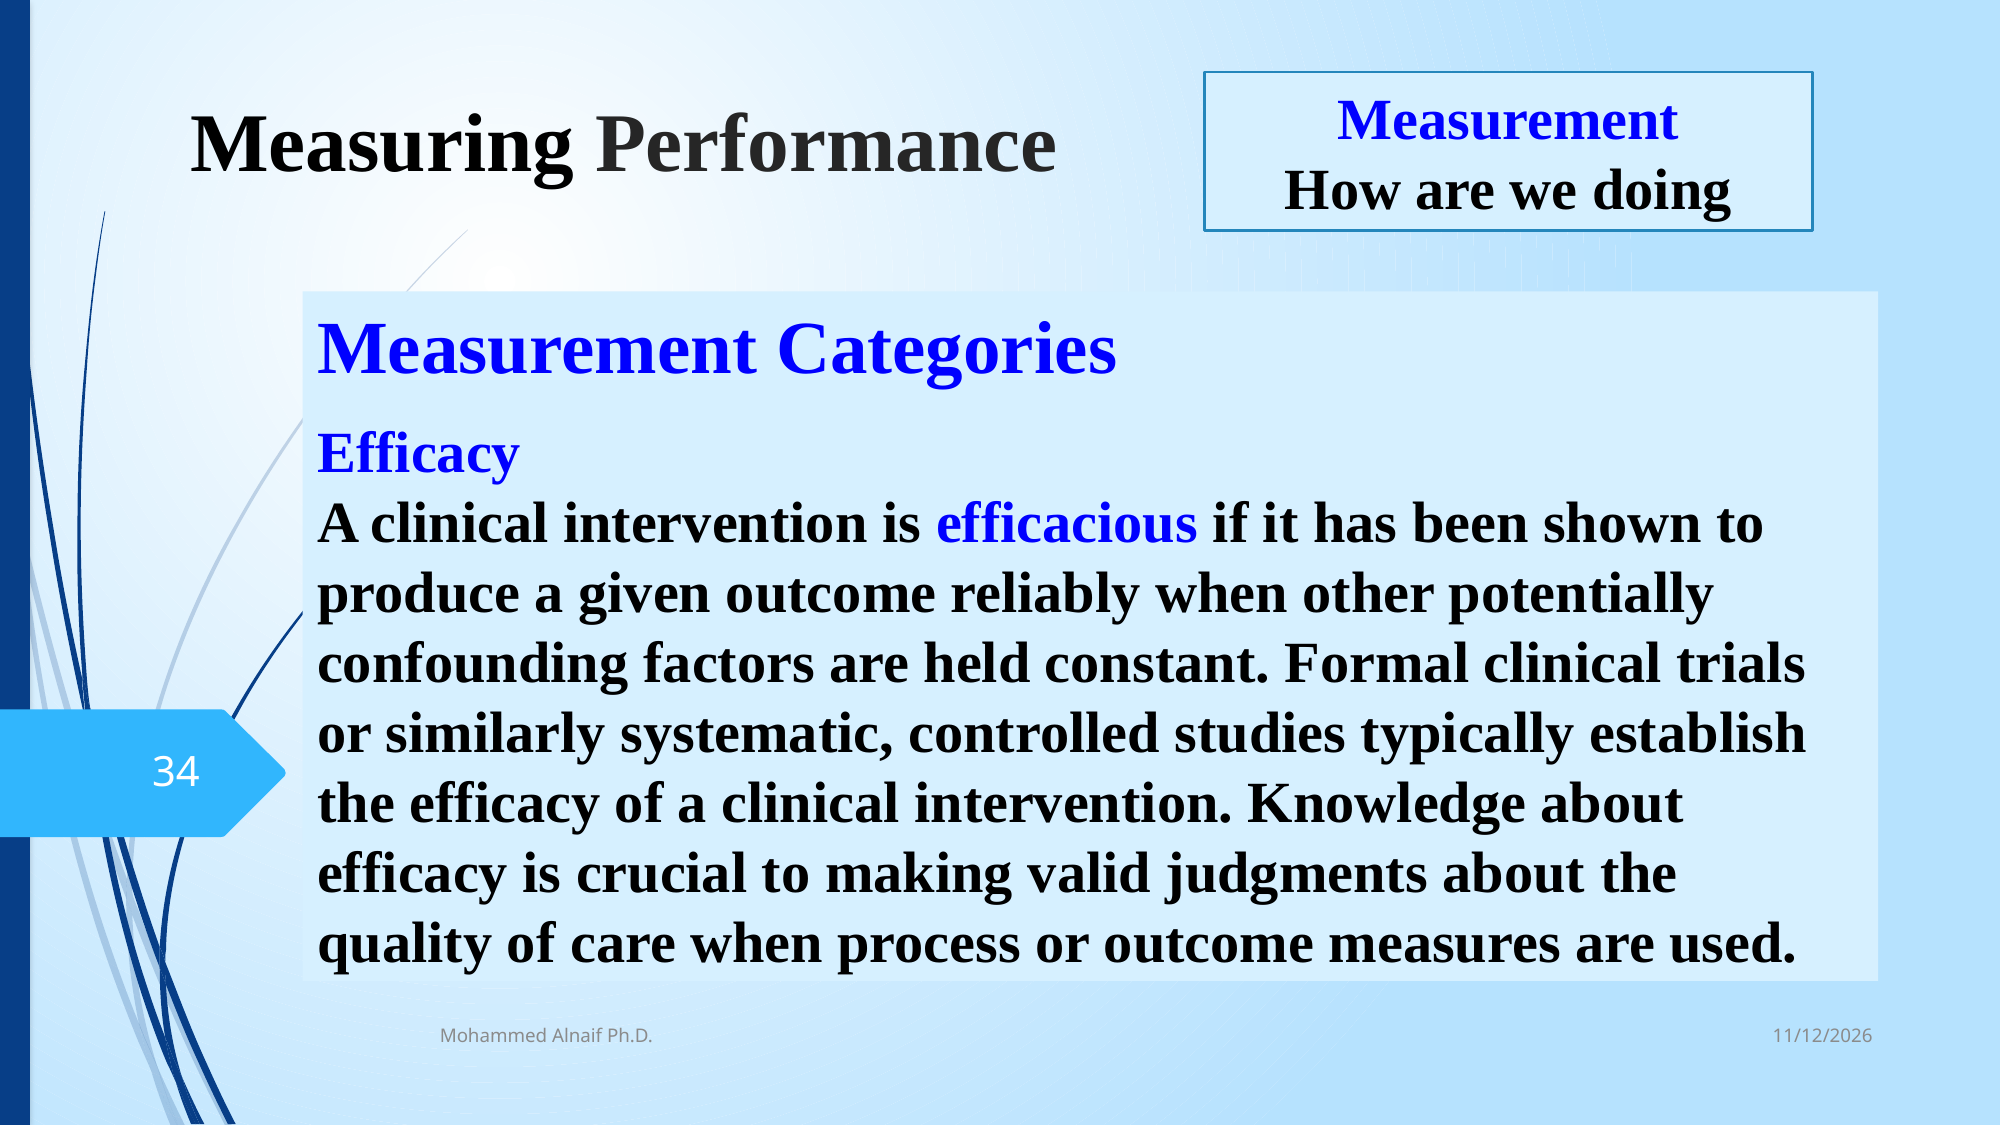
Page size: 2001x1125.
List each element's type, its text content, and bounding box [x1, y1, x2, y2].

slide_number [1699, 1005, 1888, 1067]
slide_number 34 [87, 743, 216, 803]
text_box Measurement How are we doing [1203, 71, 1814, 232]
text_box Measurement Categories Efficacy A clinical intervention is efficacious if it has been shown to produce a given outcome reliably when other potentially confounding factors are held constant. Formal clinical trials or similarly systematic, controlled studies typically establish the efficacy of a clinical intervention. Knowledge about efficacy is crucial to making valid judgments about the quality of care when process or outcome measures are used. [302, 291, 1879, 981]
subtitle [92, 196, 1967, 1103]
footer Mohammed Alnaif Ph.D. [424, 1006, 1675, 1067]
title Measuring Performance [175, 42, 1122, 196]
